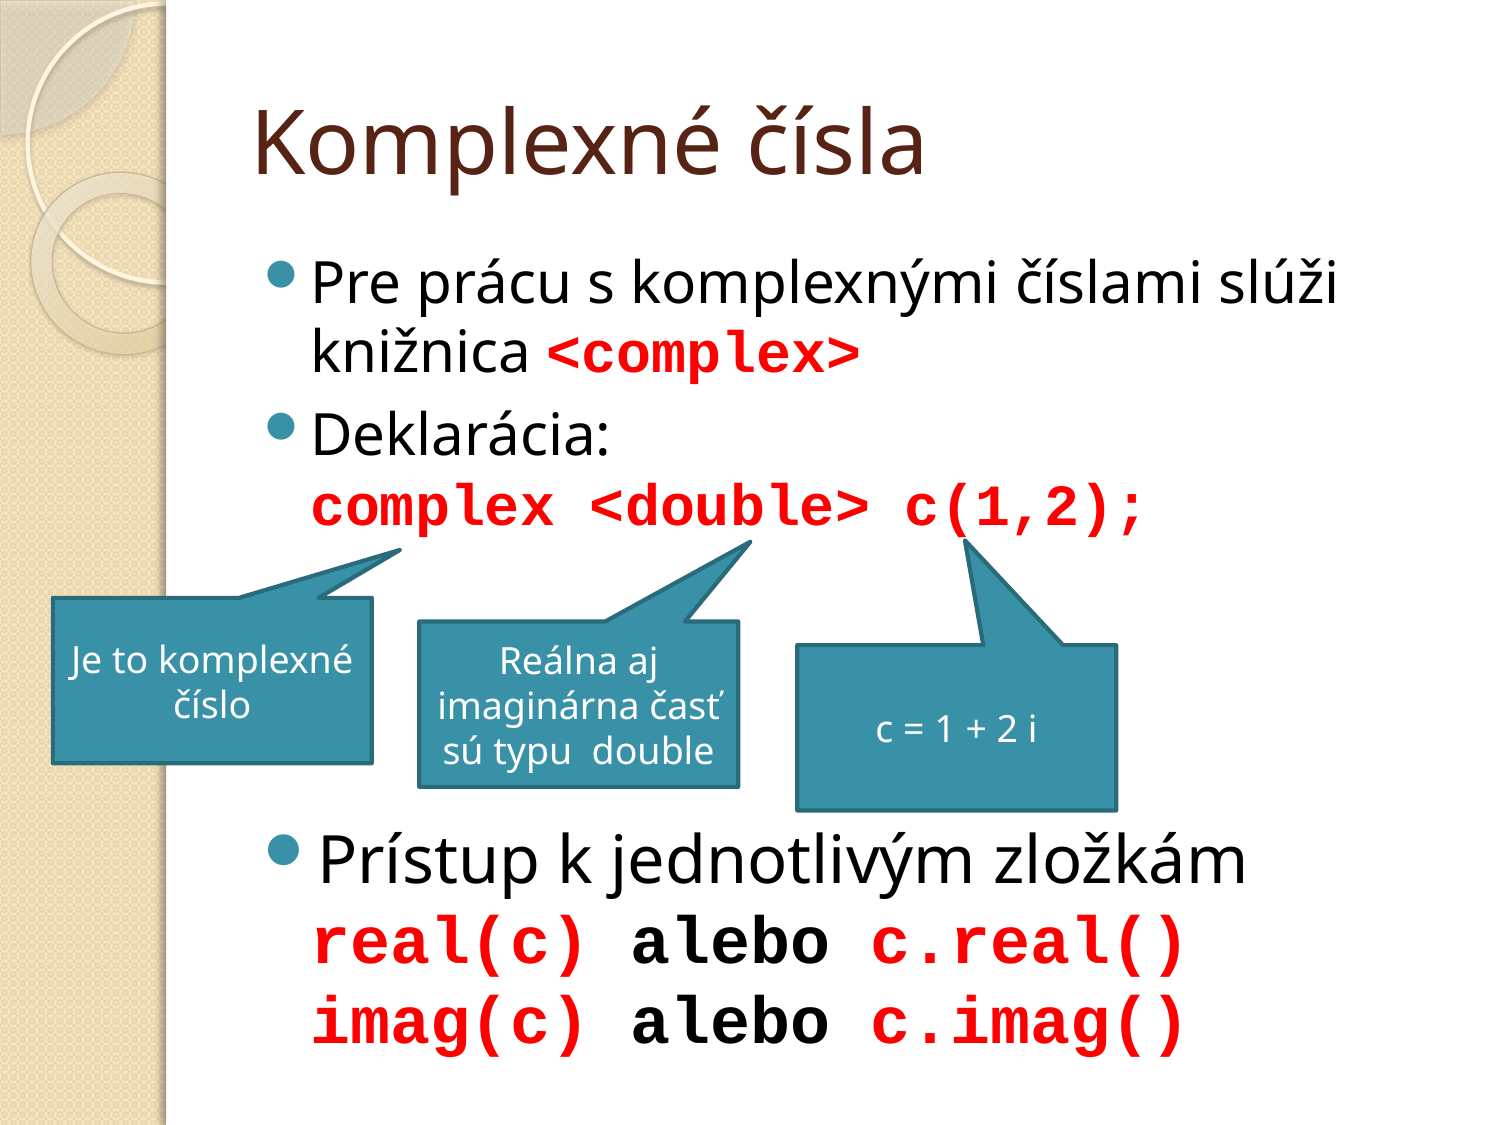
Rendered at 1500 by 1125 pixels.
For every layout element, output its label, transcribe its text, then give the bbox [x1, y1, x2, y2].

text_box Reálna aj imaginárna časť sú typu double [417, 539, 753, 789]
text_box c = 1 + 2 i [795, 538, 1119, 813]
list Pre prácu s komplexnými číslami slúži knižnica <complex> Deklarácia: complex <double> c(1,2); Prístup k jednotlivým zložkám real(c) alebo c.real() imag(c) alebo c.imag() [235, 237, 1466, 1125]
text_box Je to komplexné číslo [50, 547, 403, 766]
title Komplexné čísla [235, 45, 1466, 233]
